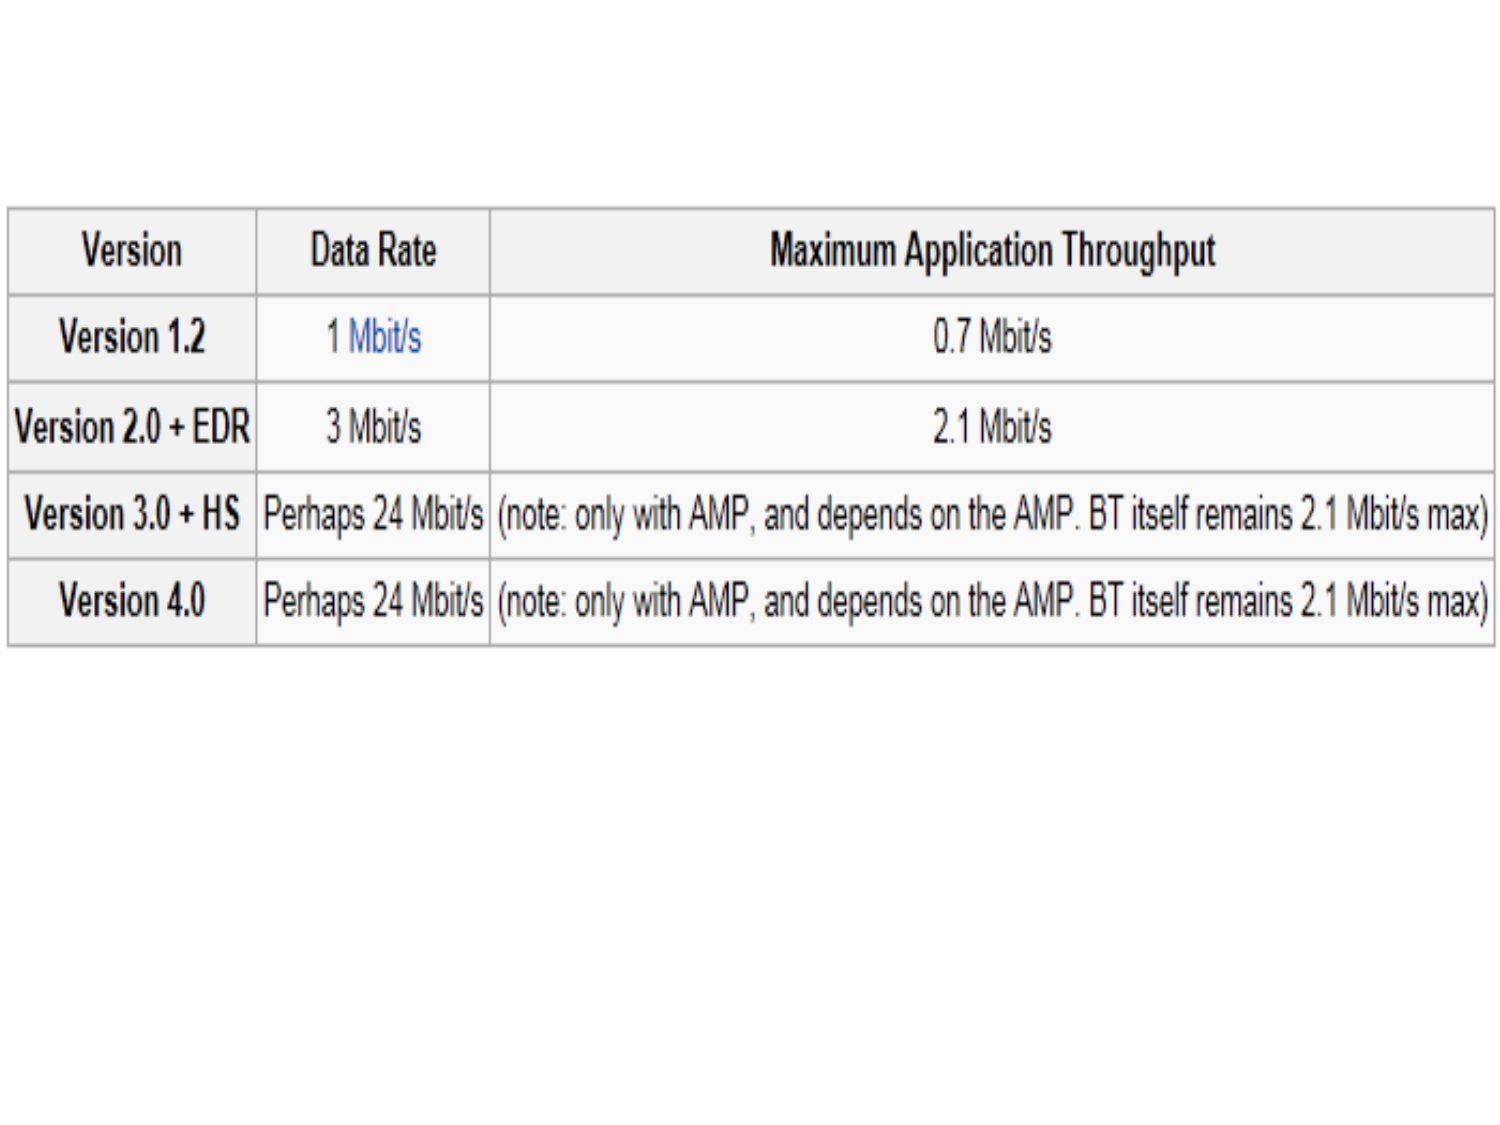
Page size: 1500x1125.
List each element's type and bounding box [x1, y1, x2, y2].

picture [1, 194, 1500, 659]
